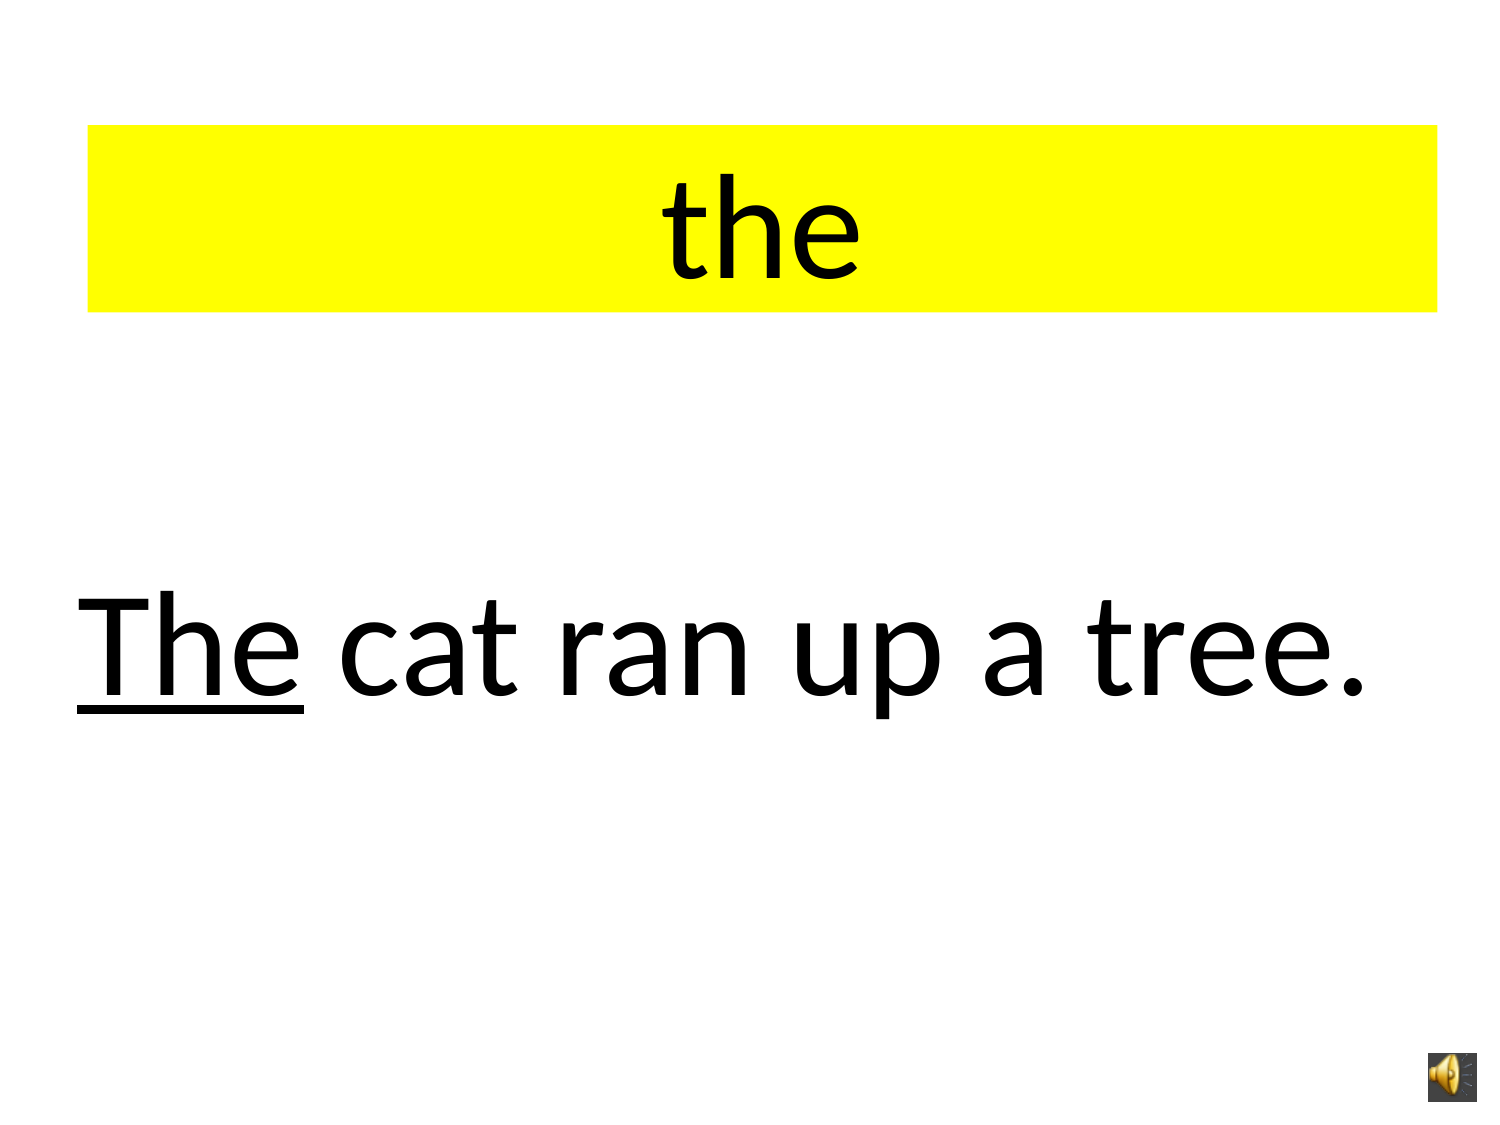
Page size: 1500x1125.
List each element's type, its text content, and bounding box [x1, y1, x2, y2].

list The cat ran up a tree. [62, 537, 1413, 738]
picture [1427, 1052, 1478, 1103]
title the [87, 125, 1438, 313]
